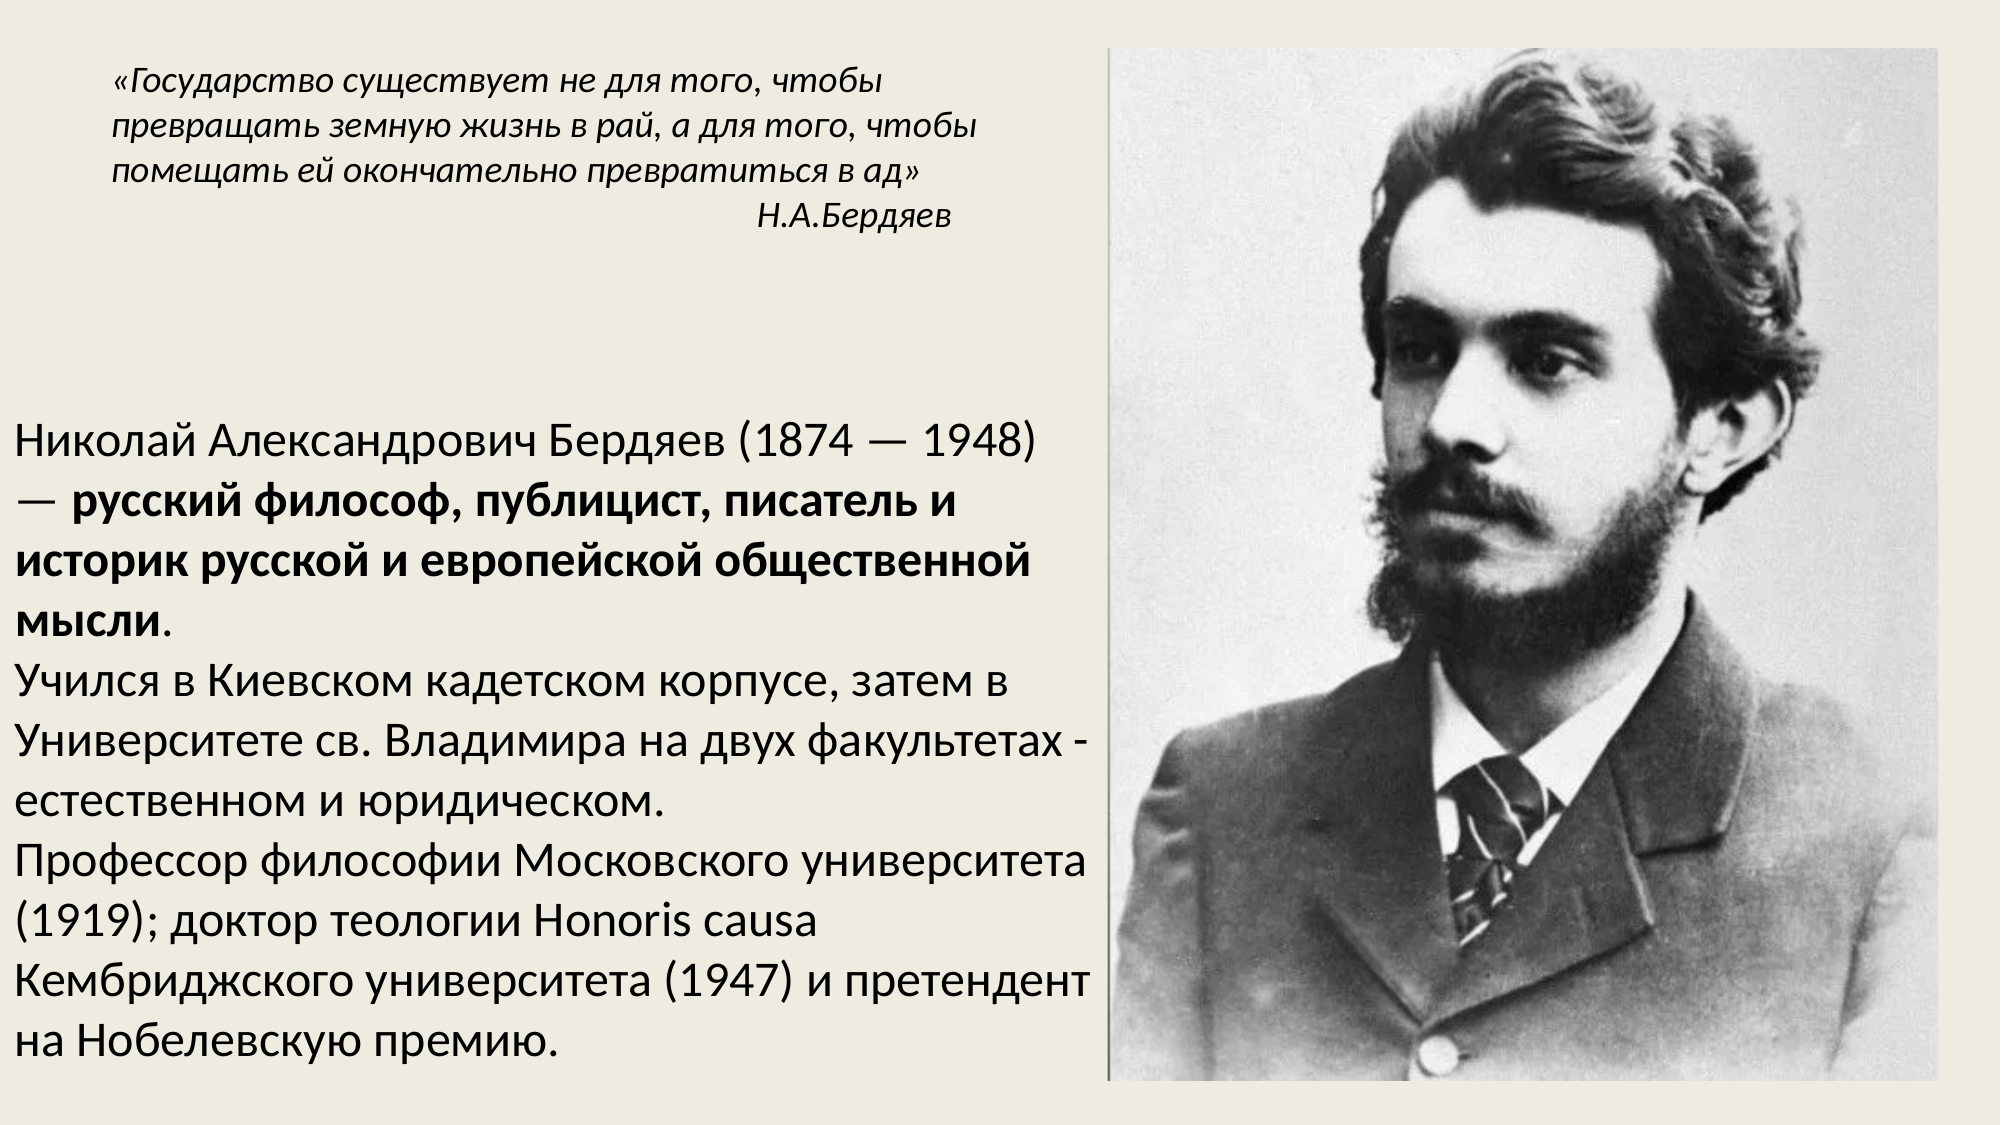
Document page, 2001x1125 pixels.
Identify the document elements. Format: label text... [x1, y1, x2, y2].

text_box «Государство существует не для того, чтобы превращать земную жизнь в рай, а для того, чтобы помещать ей окончательно превратиться в ад» Н.А.Бердяев [96, 48, 1070, 243]
picture [1107, 47, 1939, 1081]
text_box Николай Александрович Бердяев (1874 — 1948) — русский философ, публицист, писатель и историк русской и европейской общественной мысли. Учился в Киевском кадетском корпусе, затем в Университете св. Владимира на двух факультетах - естественном и юридическом. Профессор философии Московского университета (1919); доктор теологии Honoris causa Кембриджского университета (1947) и претендент на Нобелевскую премию. [0, 399, 1102, 1074]
